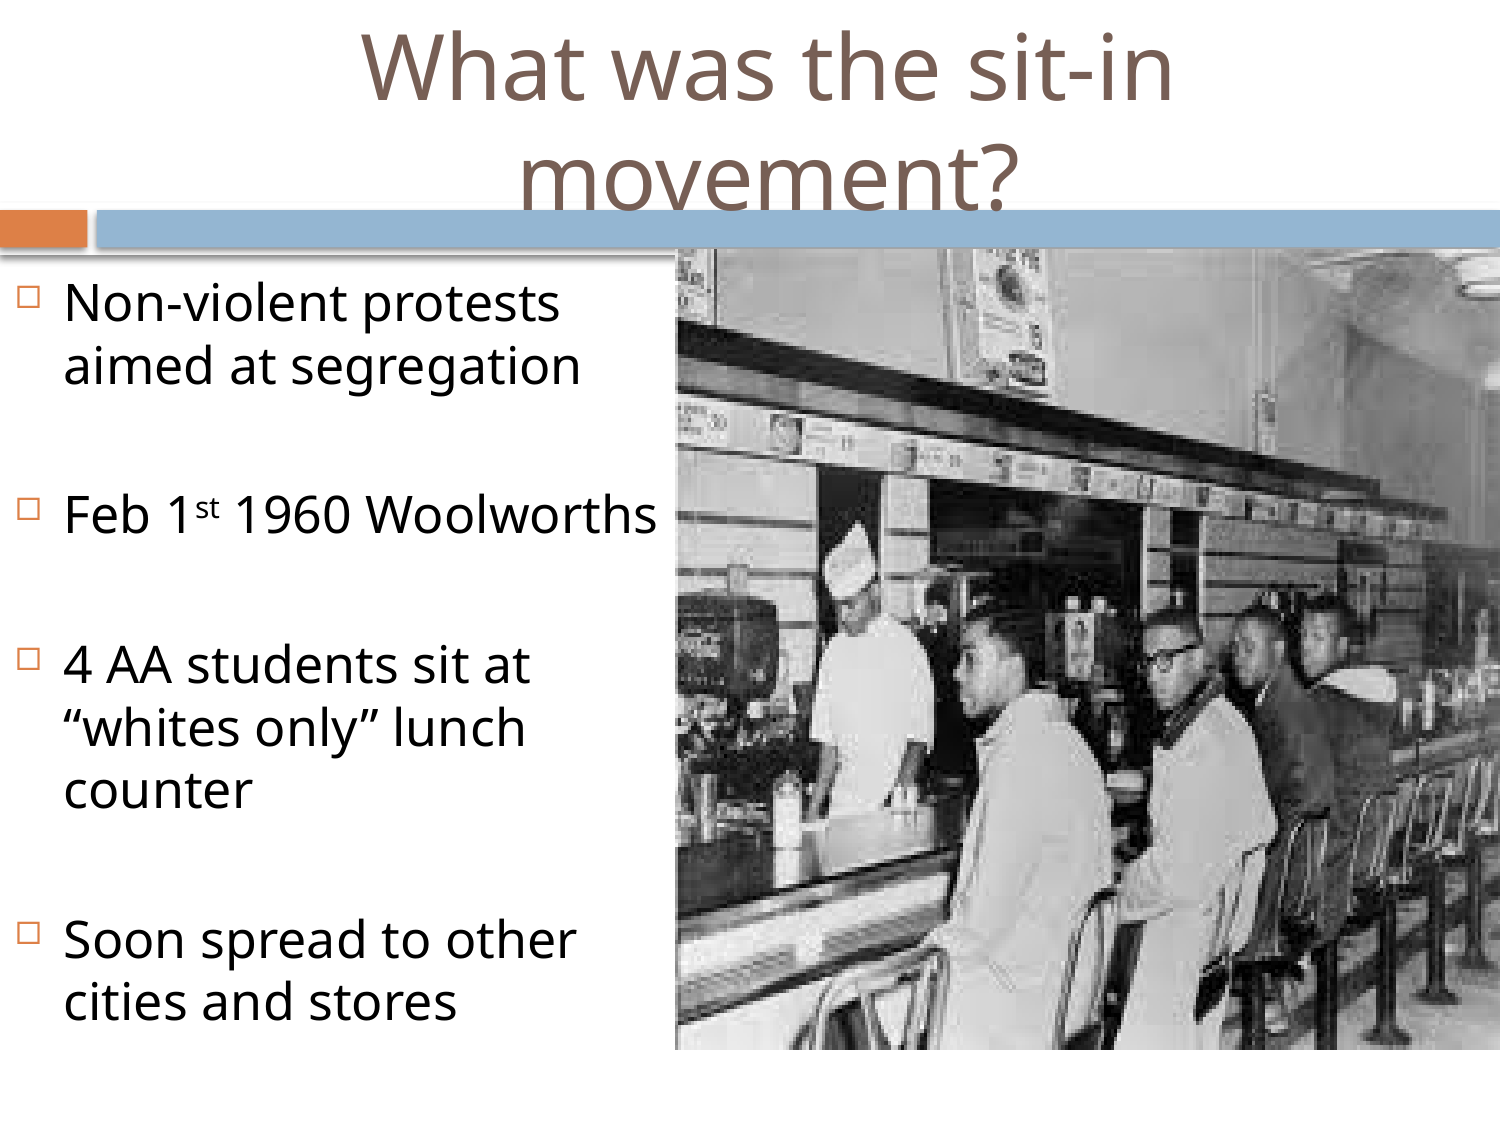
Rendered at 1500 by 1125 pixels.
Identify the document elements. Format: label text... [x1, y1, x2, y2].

list Non-violent protests aimed at segregation Feb 1st 1960 Woolworths 4 AA students sit at “whites only” lunch counter Soon spread to other cities and stores [0, 262, 675, 1065]
title What was the sit-in movement? [99, 37, 1438, 200]
picture [674, 249, 1500, 1051]
